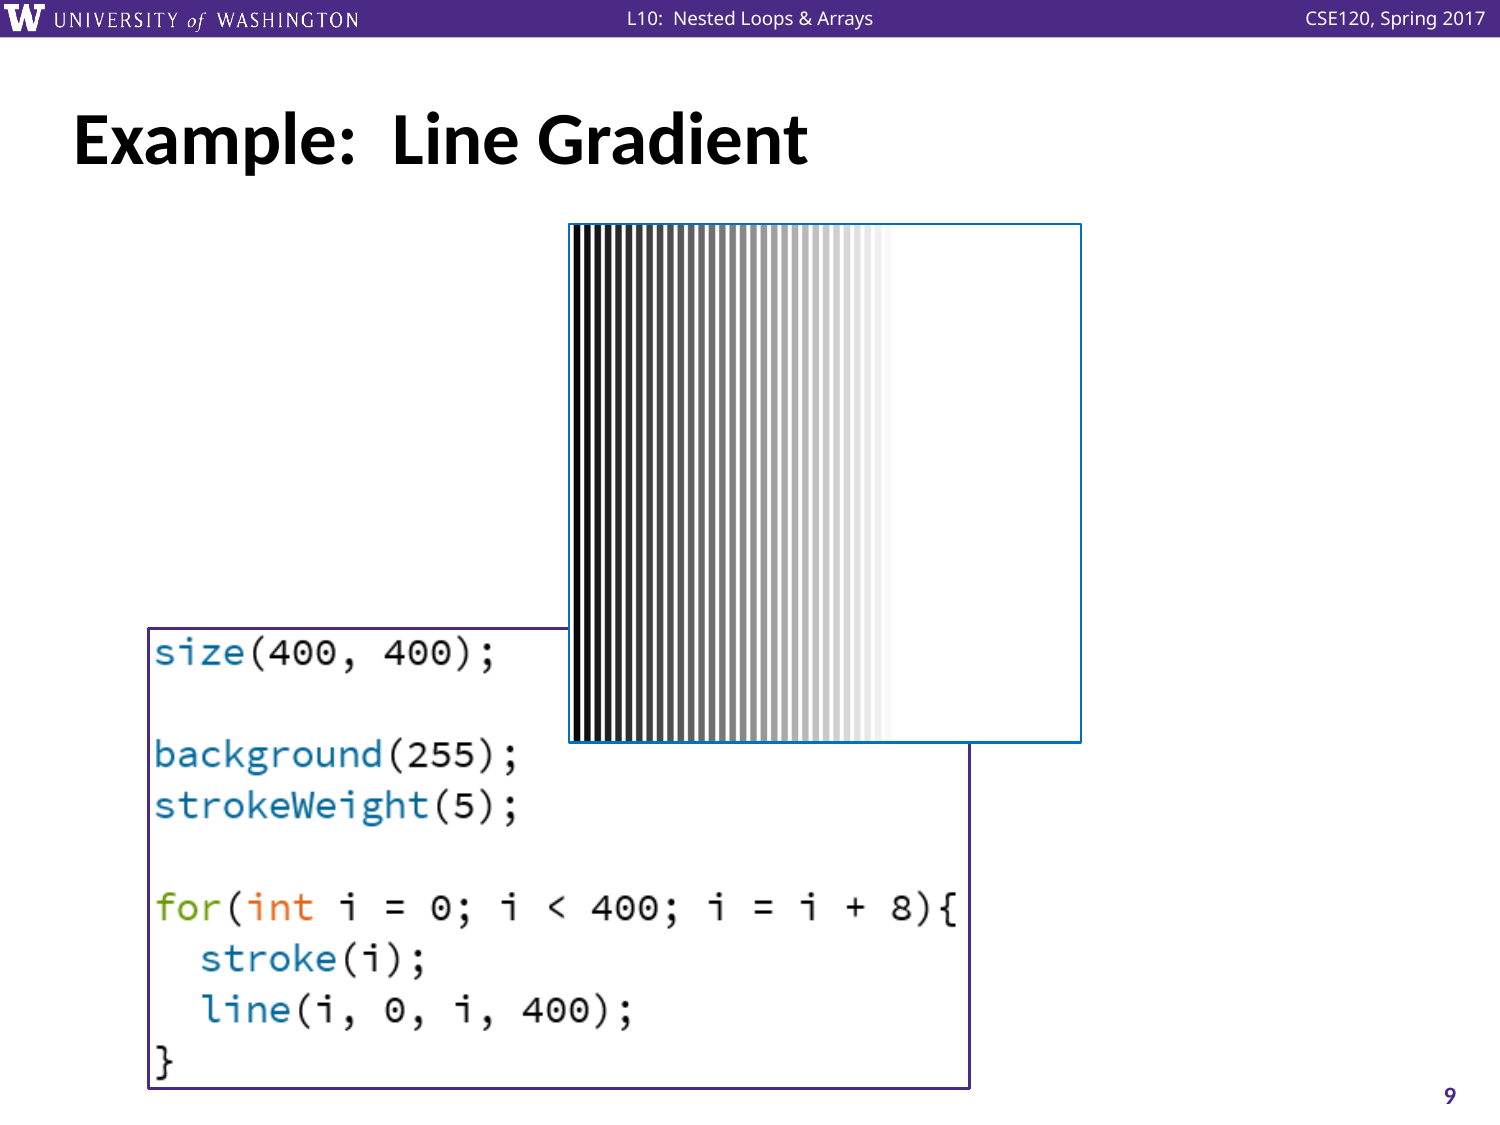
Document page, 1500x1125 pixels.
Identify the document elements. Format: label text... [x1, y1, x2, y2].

title Example: Line Gradient [58, 71, 1438, 198]
picture [149, 224, 1081, 1087]
picture [4, 4, 358, 32]
slide_number 9 [1400, 1065, 1500, 1125]
